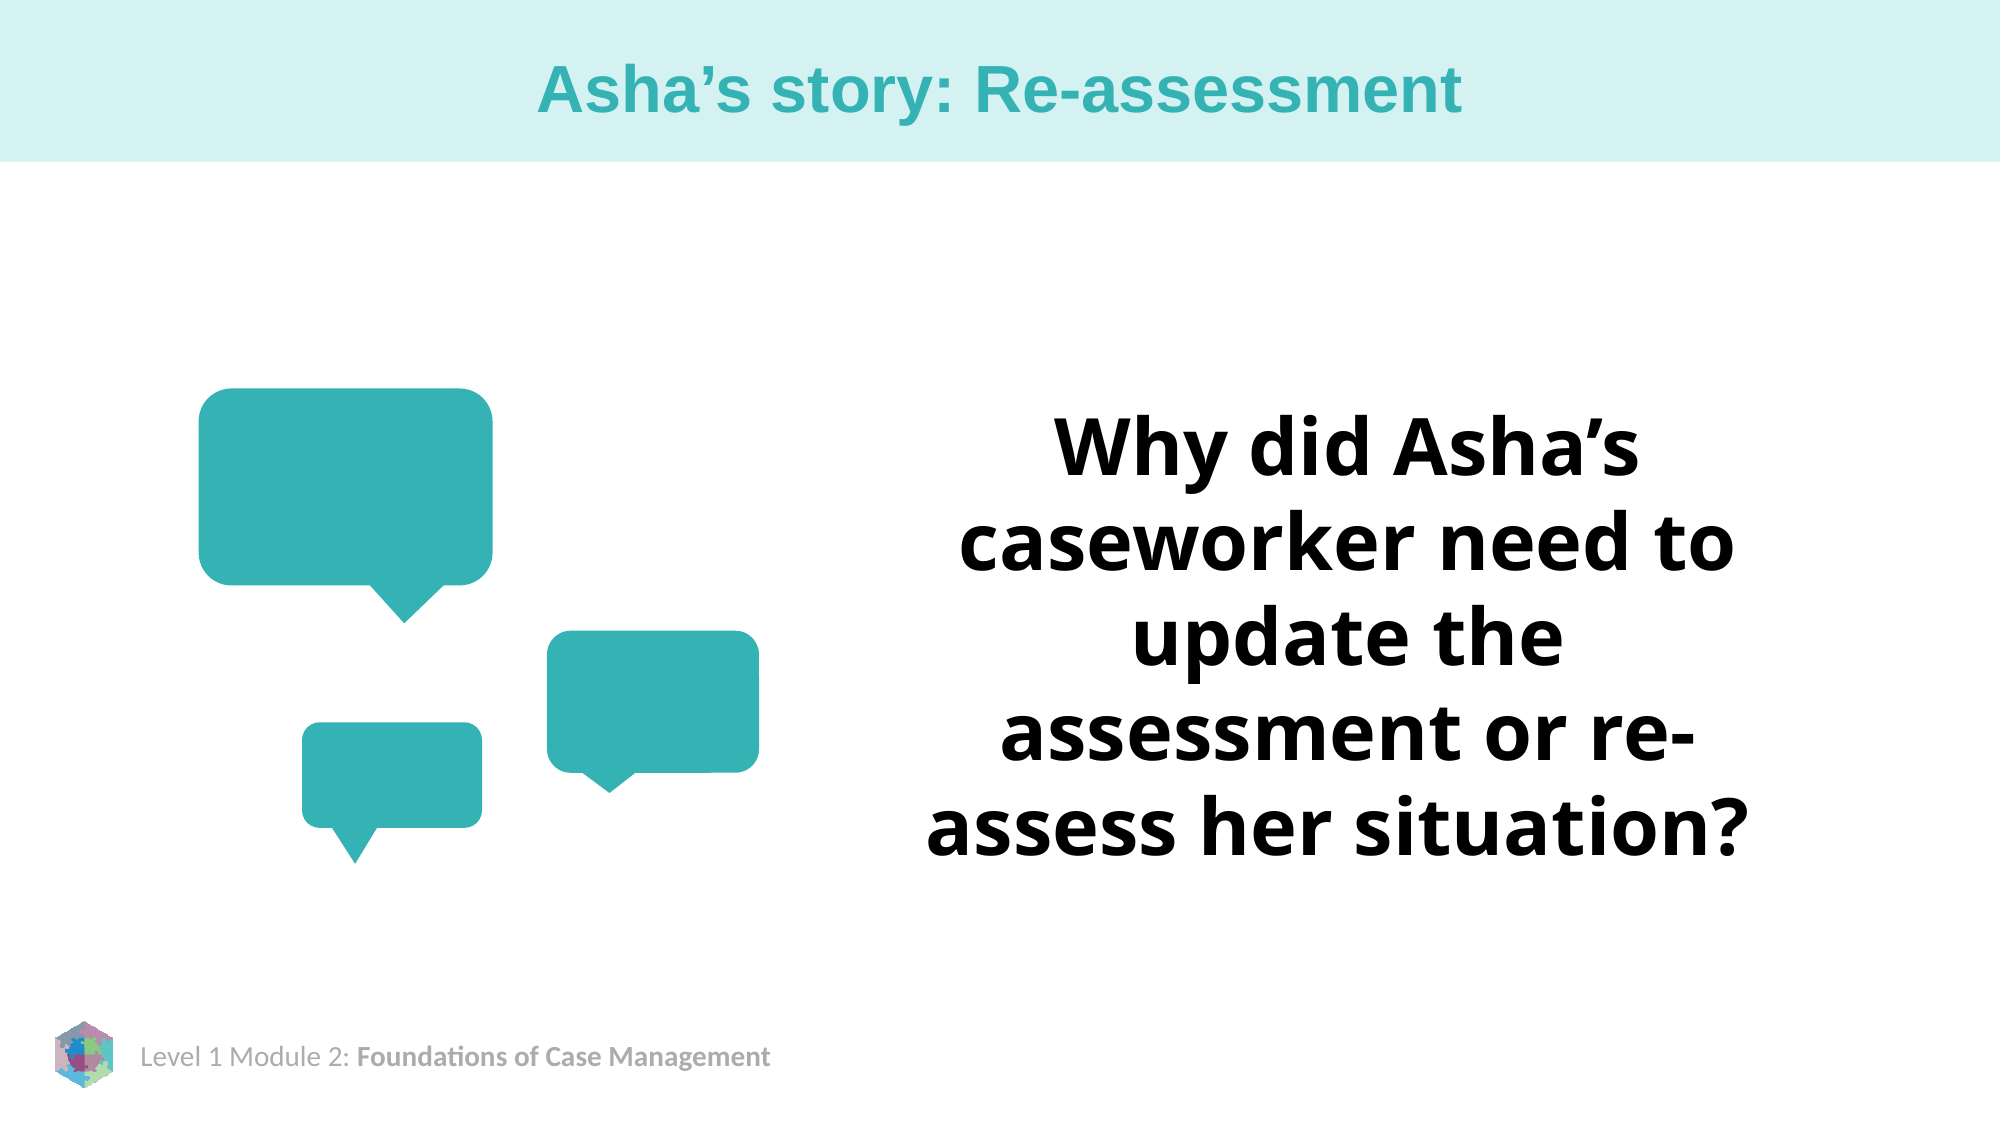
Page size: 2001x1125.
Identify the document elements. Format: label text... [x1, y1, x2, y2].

text_box [894, 134, 1840, 884]
title Asha’s story: Re-assessment [137, 19, 1863, 163]
picture [55, 1021, 113, 1088]
text_box Why did Asha’s caseworker need to update the assessment or re-assess her situation? [885, 388, 1811, 879]
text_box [198, 388, 760, 828]
